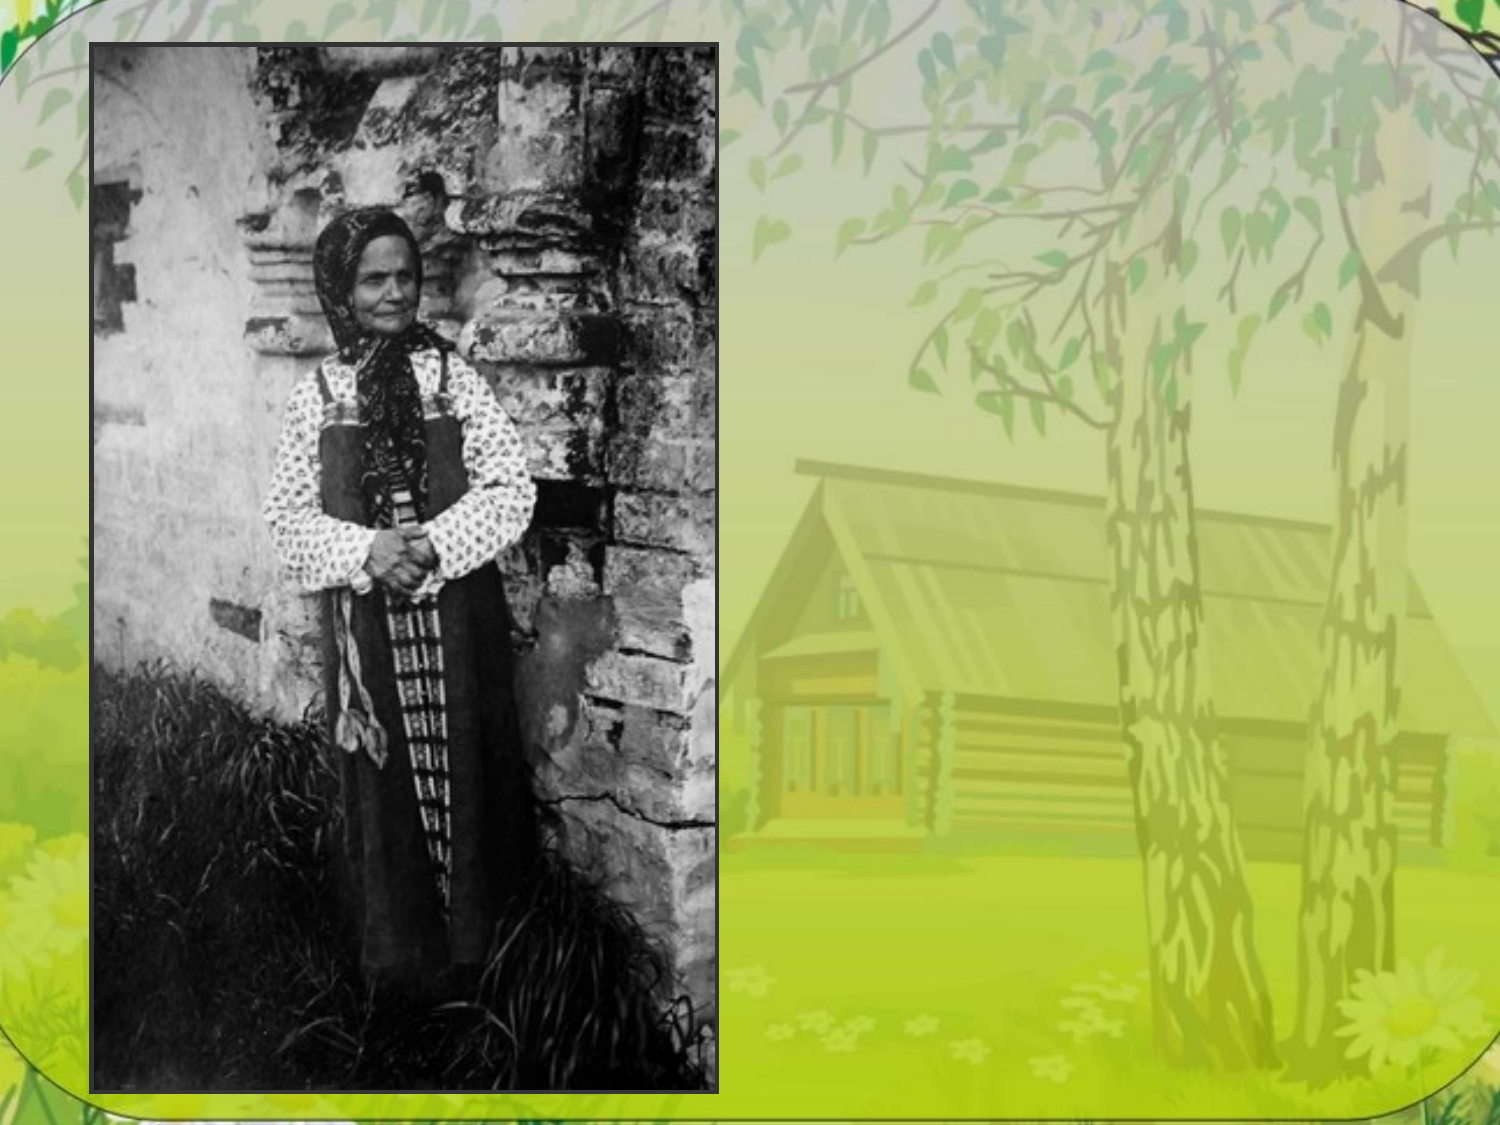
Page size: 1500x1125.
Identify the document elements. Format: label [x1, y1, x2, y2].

list [95, 48, 713, 1087]
picture [0, 0, 1500, 1125]
